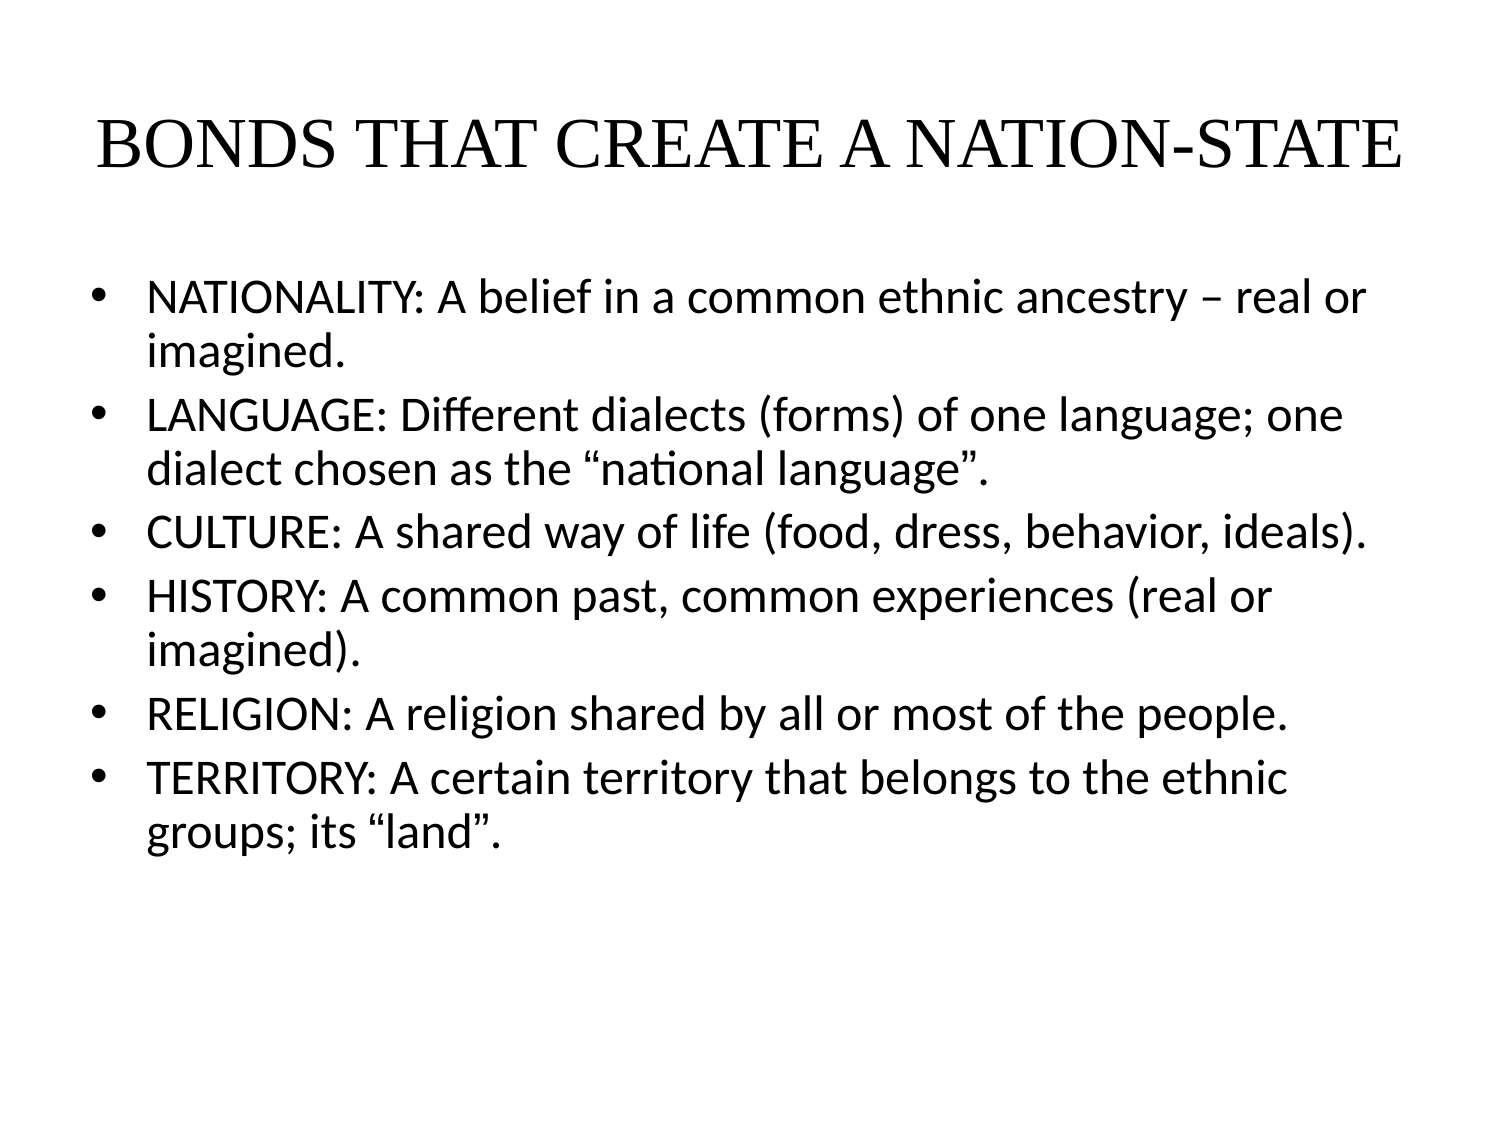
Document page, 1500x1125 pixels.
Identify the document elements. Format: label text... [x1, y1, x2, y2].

list NATIONALITY: A belief in a common ethnic ancestry – real or imagined. LANGUAGE: Different dialects (forms) of one language; one dialect chosen as the “national language”. CULTURE: A shared way of life (food, dress, behavior, ideals). HISTORY: A common past, common experiences (real or imagined). RELIGION: A religion shared by all or most of the people. TERRITORY: A certain territory that belongs to the ethnic groups; its “land”. [75, 262, 1425, 1005]
title BONDS THAT CREATE A NATION-STATE [75, 45, 1425, 233]
